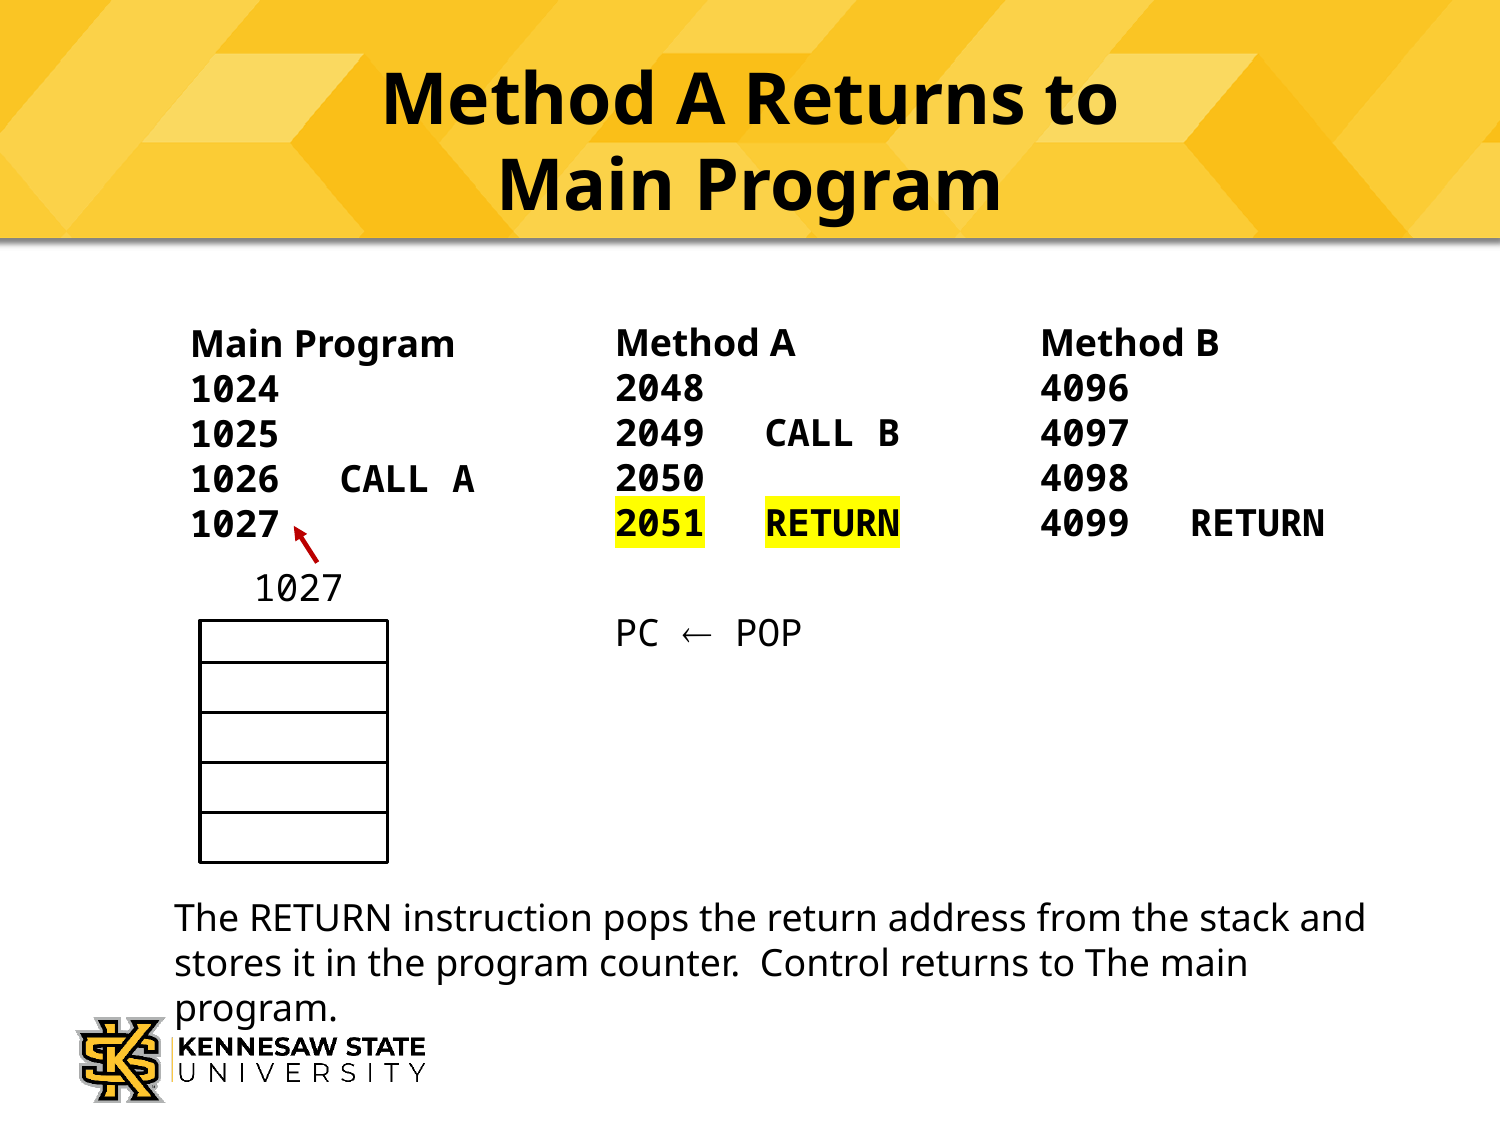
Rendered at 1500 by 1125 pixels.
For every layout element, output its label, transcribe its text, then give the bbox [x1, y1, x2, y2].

text_box Method B 4096 4097 4098 4099 RETURN [1025, 311, 1425, 552]
text_box The RETURN instruction pops the return address from the stack and stores it in the program counter. Control returns to The main program. [159, 886, 1405, 1036]
text_box Method A 2048 2049 CALL B 2050 2051 RETURN [600, 311, 1000, 552]
title Method A Returns to Main Program [75, 45, 1425, 233]
picture [0, 0, 1500, 251]
text_box PC  POP [600, 601, 1000, 662]
text_box Main Program 1024 1025 1026 CALL A 1027 [174, 312, 575, 553]
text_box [199, 525, 388, 863]
picture [75, 1017, 425, 1103]
